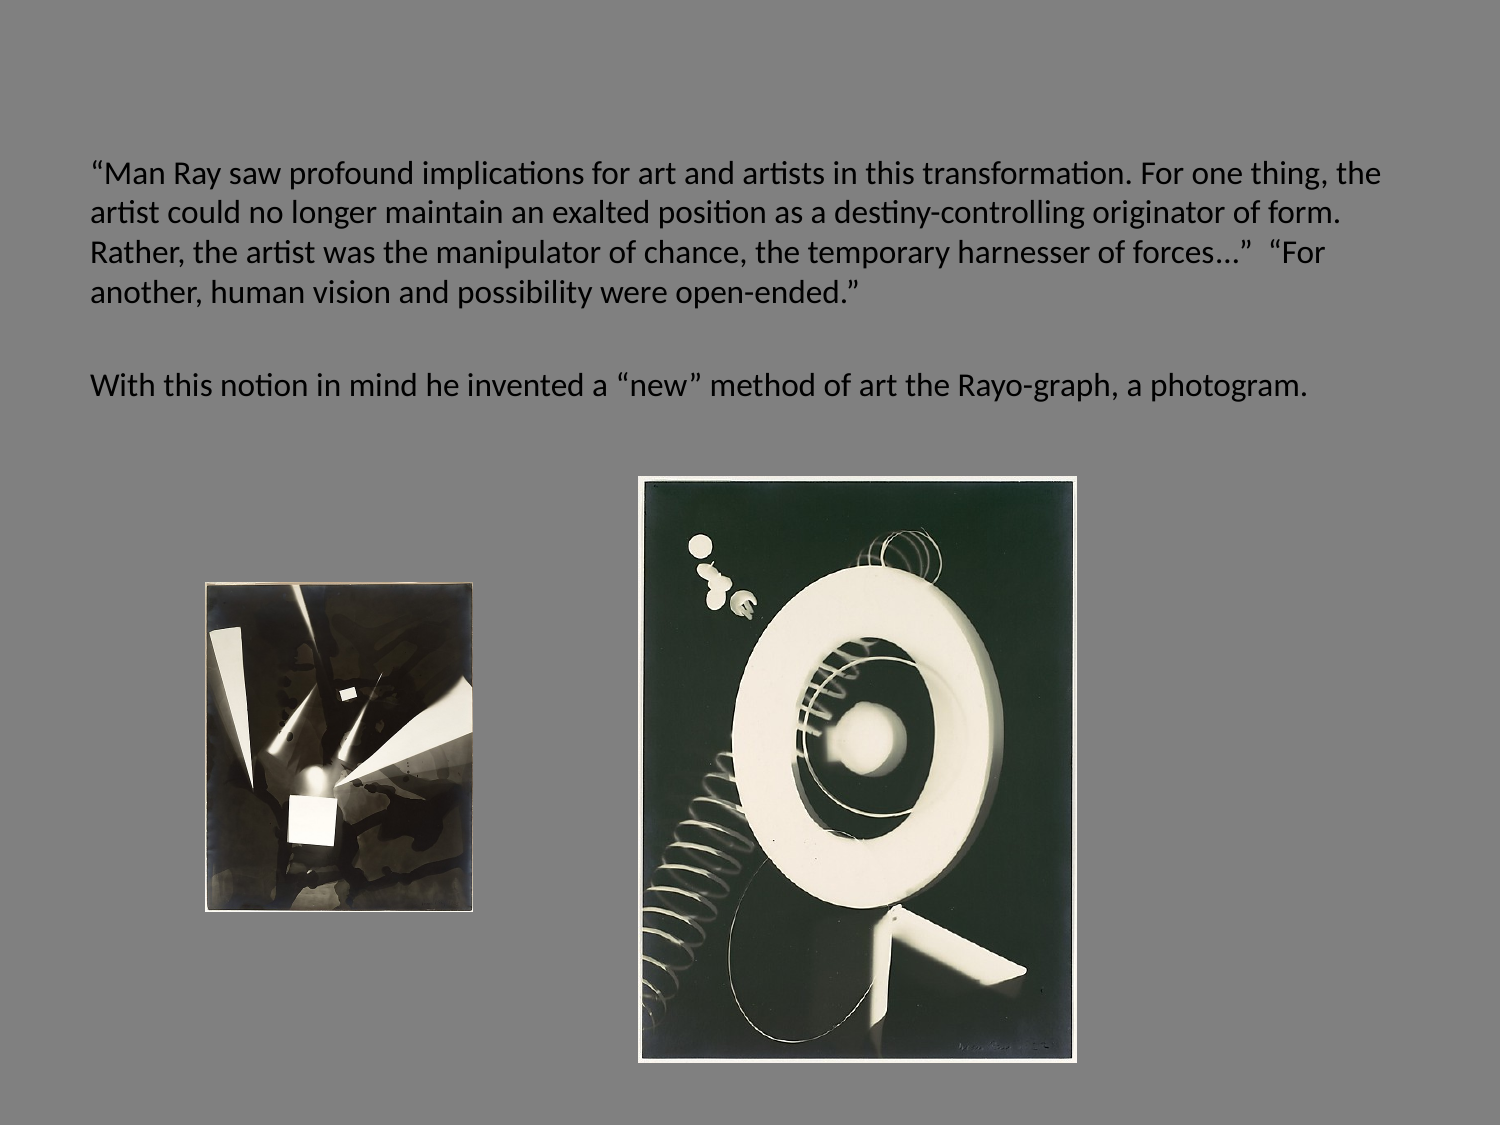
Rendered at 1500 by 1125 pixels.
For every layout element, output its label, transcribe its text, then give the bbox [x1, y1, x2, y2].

picture [637, 476, 1077, 1063]
list “Man Ray saw profound implications for art and artists in this transformation. For one thing, the artist could no longer maintain an exalted position as a destiny-controlling originator of form. Rather, the artist was the manipulator of chance, the temporary harnesser of forces…” “For another, human vision and possibility were open-ended.” With this notion in mind he invented a “new” method of art the Rayo-graph, a photogram. [75, 143, 1425, 886]
picture [205, 582, 474, 912]
